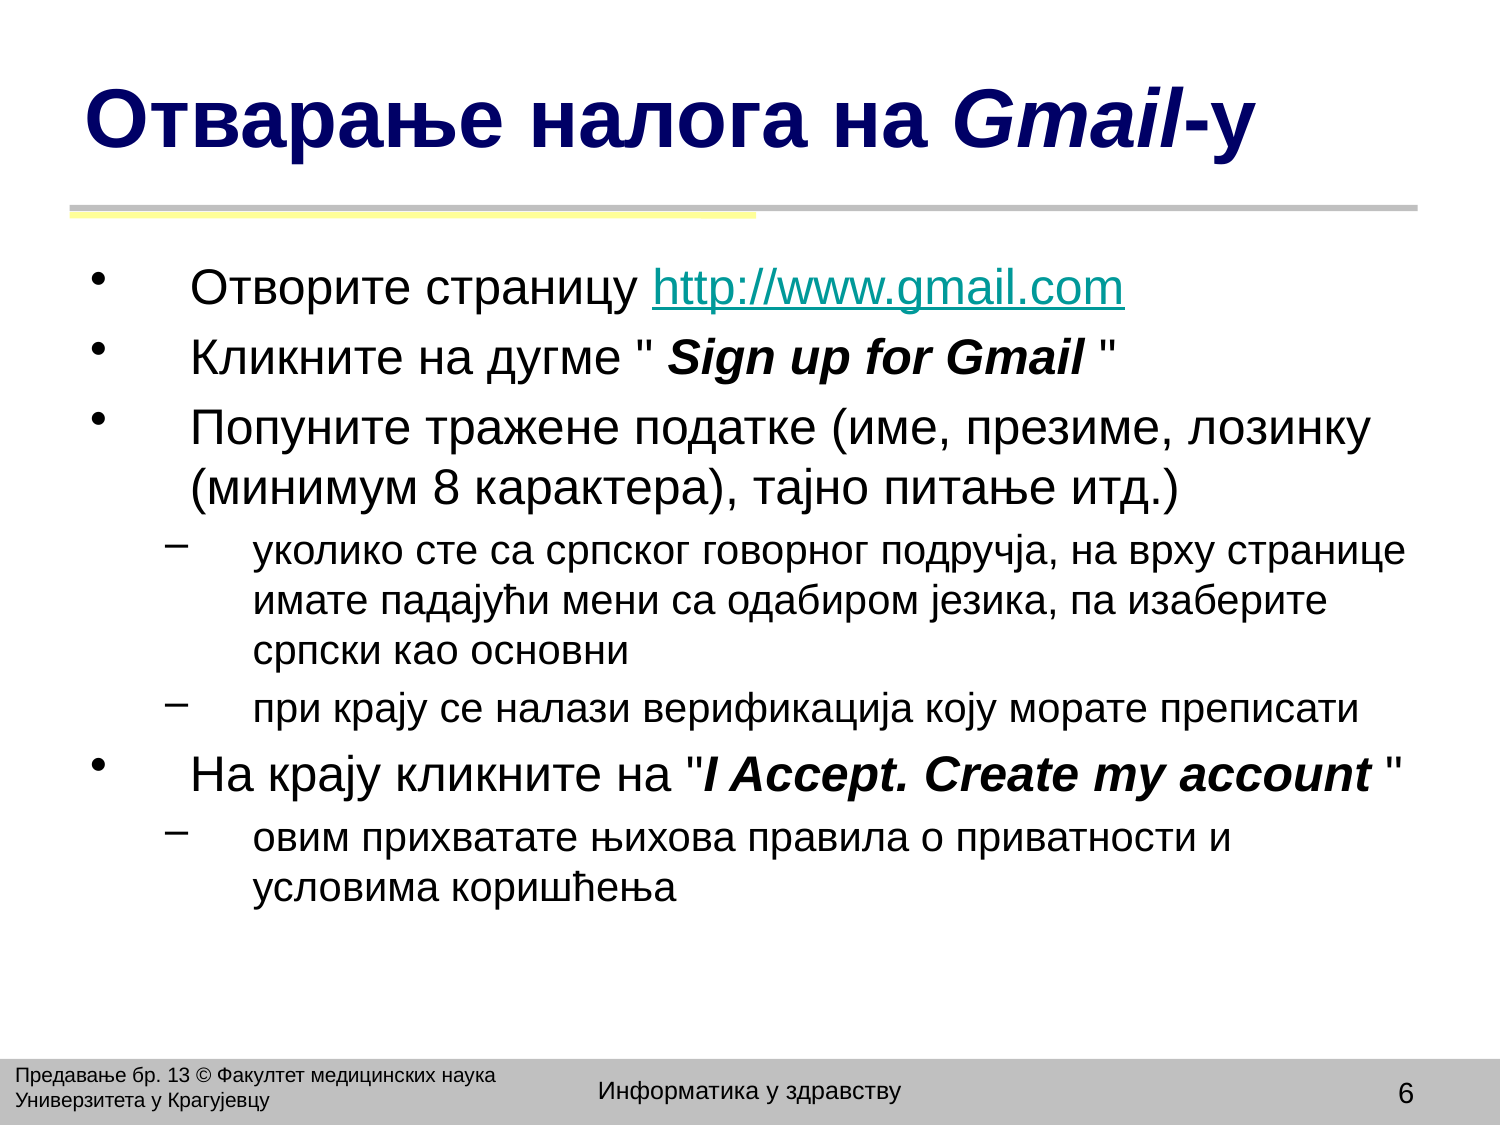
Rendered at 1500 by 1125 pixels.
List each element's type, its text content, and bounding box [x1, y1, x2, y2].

slide_number Предавање бр. 13 © Факултет медицинских наука Универзитета у Крагујевцу [0, 1053, 617, 1108]
slide_number 6 [1079, 1066, 1430, 1125]
list Отворите страницу http://www.gmail.com Кликните на дугме " Sign up for Gmail " Попуните тражене податке (име, презиме, лозинку (минимум 8 карактера), тајно питање итд.) уколико сте са српског говорног подручја, на врху странице имате падајући мени са одабиром језика, па изаберите српски као основни при крају се налази верификација коју морате преписати На крају кликните на "I Accept. Create my account " овим прихватате њихова правила о приватности и условима коришћења [74, 246, 1426, 1023]
footer Информатика у здравству [512, 1066, 988, 1125]
title Отварање налога на Gmail-у [69, 19, 1426, 208]
